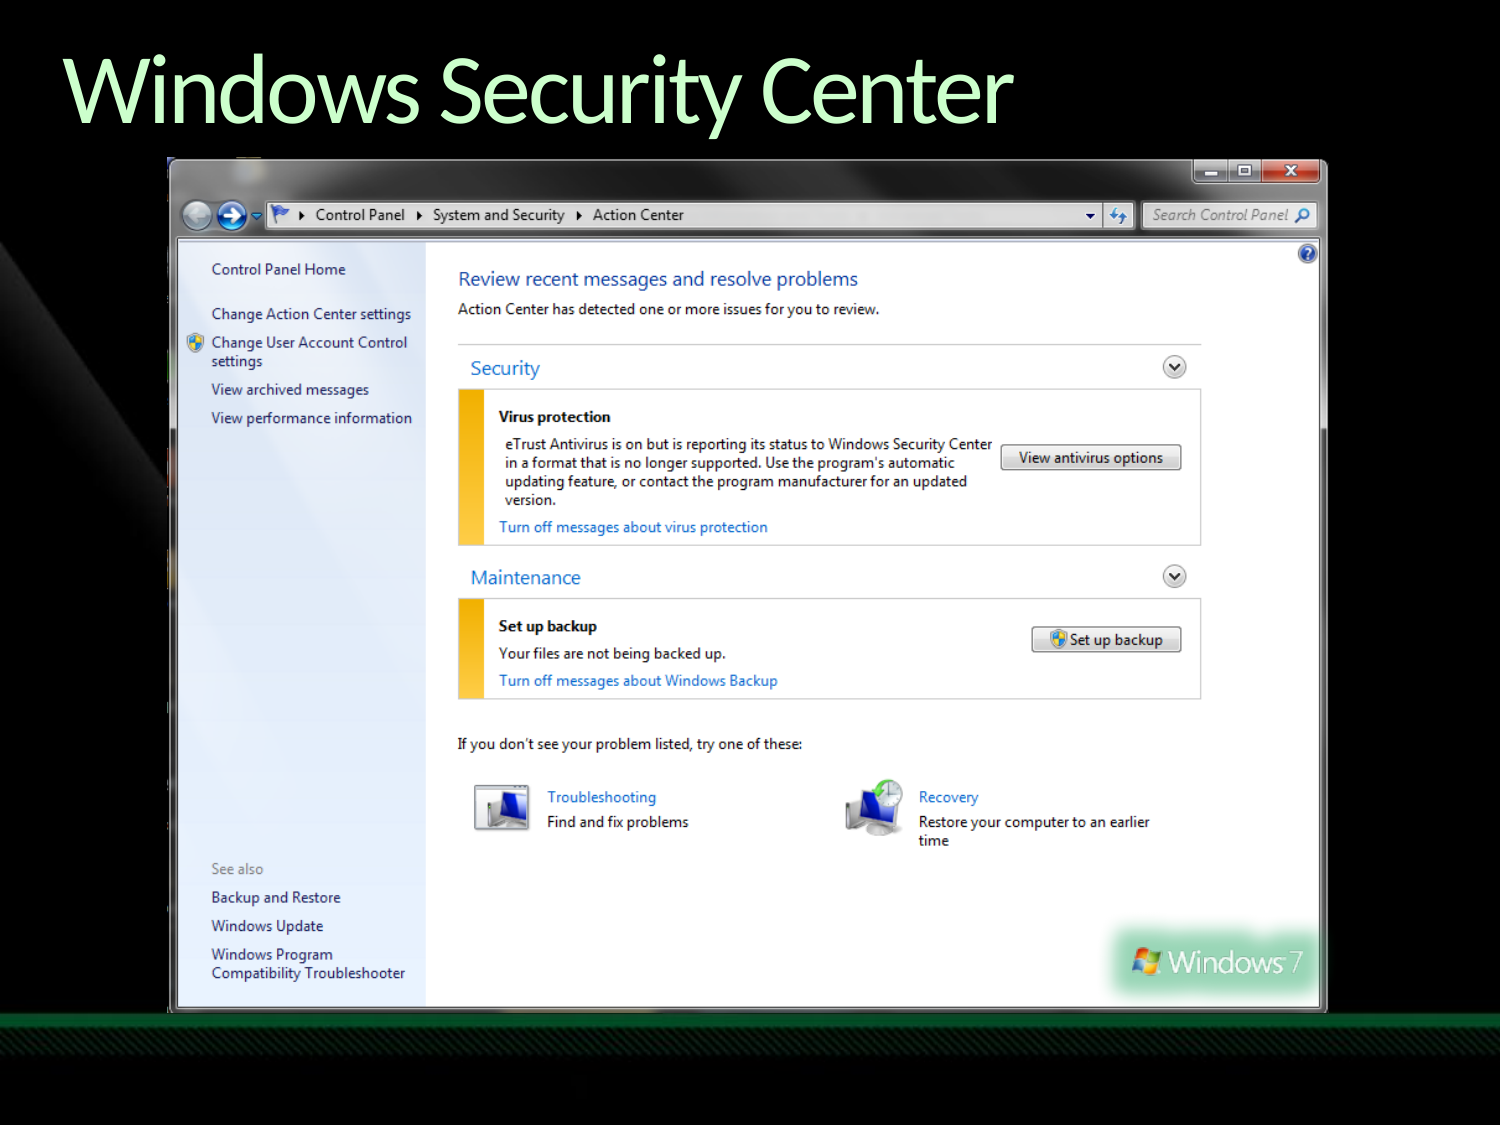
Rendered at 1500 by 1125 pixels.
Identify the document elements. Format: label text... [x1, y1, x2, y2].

picture [0, 0, 1500, 1125]
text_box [167, 157, 1330, 1014]
title Windows Security Center [62, 37, 1438, 147]
